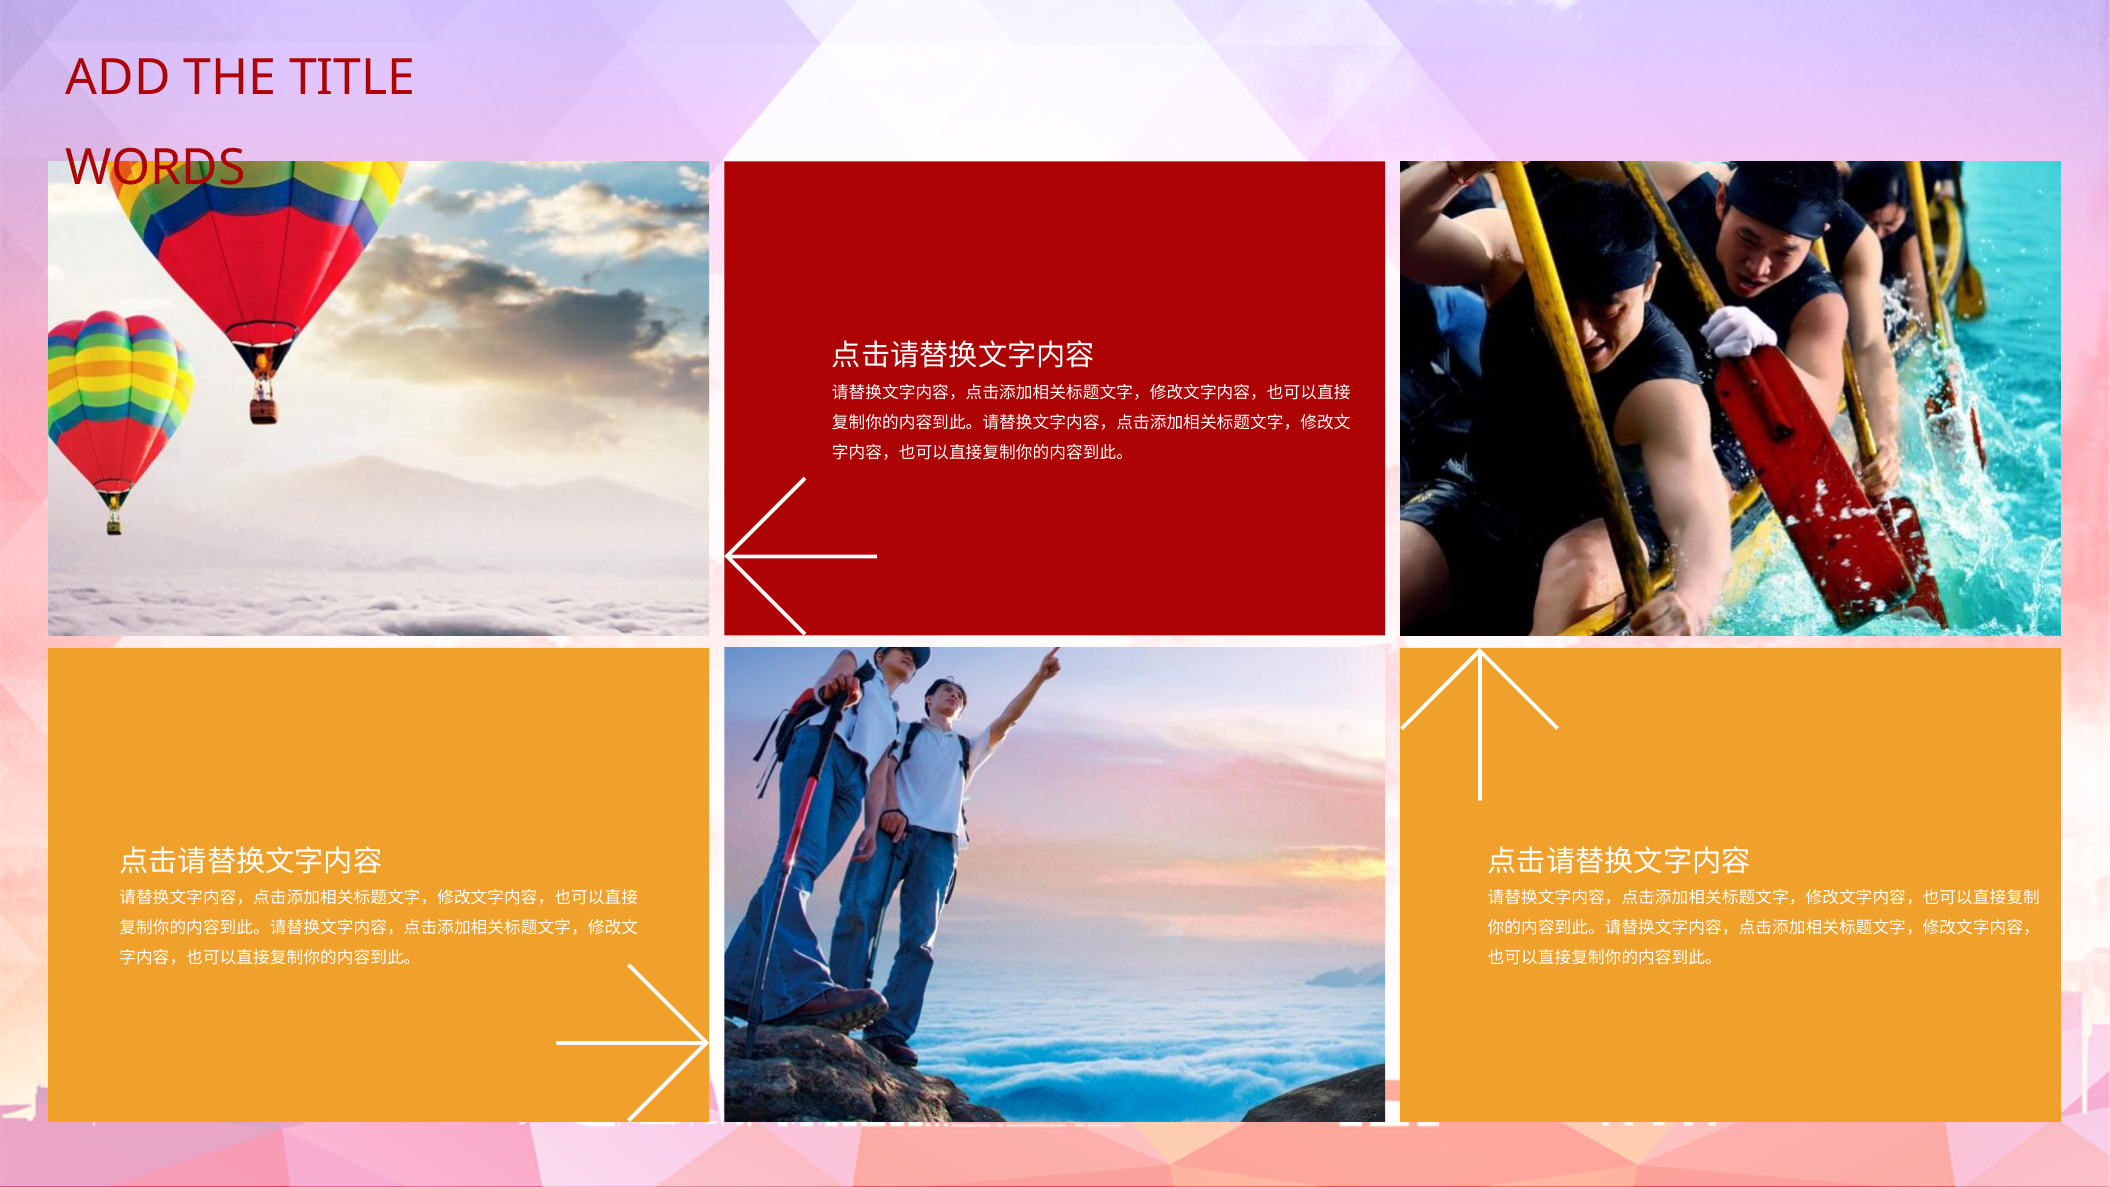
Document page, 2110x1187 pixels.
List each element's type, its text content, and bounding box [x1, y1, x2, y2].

text_box [723, 160, 1386, 636]
text_box 点击请替换文字内容 请替换文字内容，点击添加相关标题文字，修改文字内容，也可以直接复制你的内容到此。请替换文字内容，点击添加相关标题文字，修改文字内容，也可以直接复制你的内容到此。 [823, 310, 1371, 470]
text_box [1399, 647, 2062, 1123]
text_box [555, 961, 711, 1124]
text_box [47, 160, 710, 636]
text_box ADD THE TITLE WORDS [50, 7, 583, 202]
text_box 点击请替换文字内容 请替换文字内容，点击添加相关标题文字，修改文字内容，也可以直接复制你的内容到此。请替换文字内容，点击添加相关标题文字，修改文字内容，也可以直接复制你的内容到此。 [1479, 816, 2060, 976]
text_box [722, 475, 879, 638]
text_box 点击请替换文字内容 请替换文字内容，点击添加相关标题文字，修改文字内容，也可以直接复制你的内容到此。请替换文字内容，点击添加相关标题文字，修改文字内容，也可以直接复制你的内容到此。 [111, 816, 650, 976]
text_box [1399, 160, 2062, 636]
text_box [47, 647, 710, 1123]
text_box [723, 647, 1386, 1123]
text_box [1398, 646, 1561, 802]
